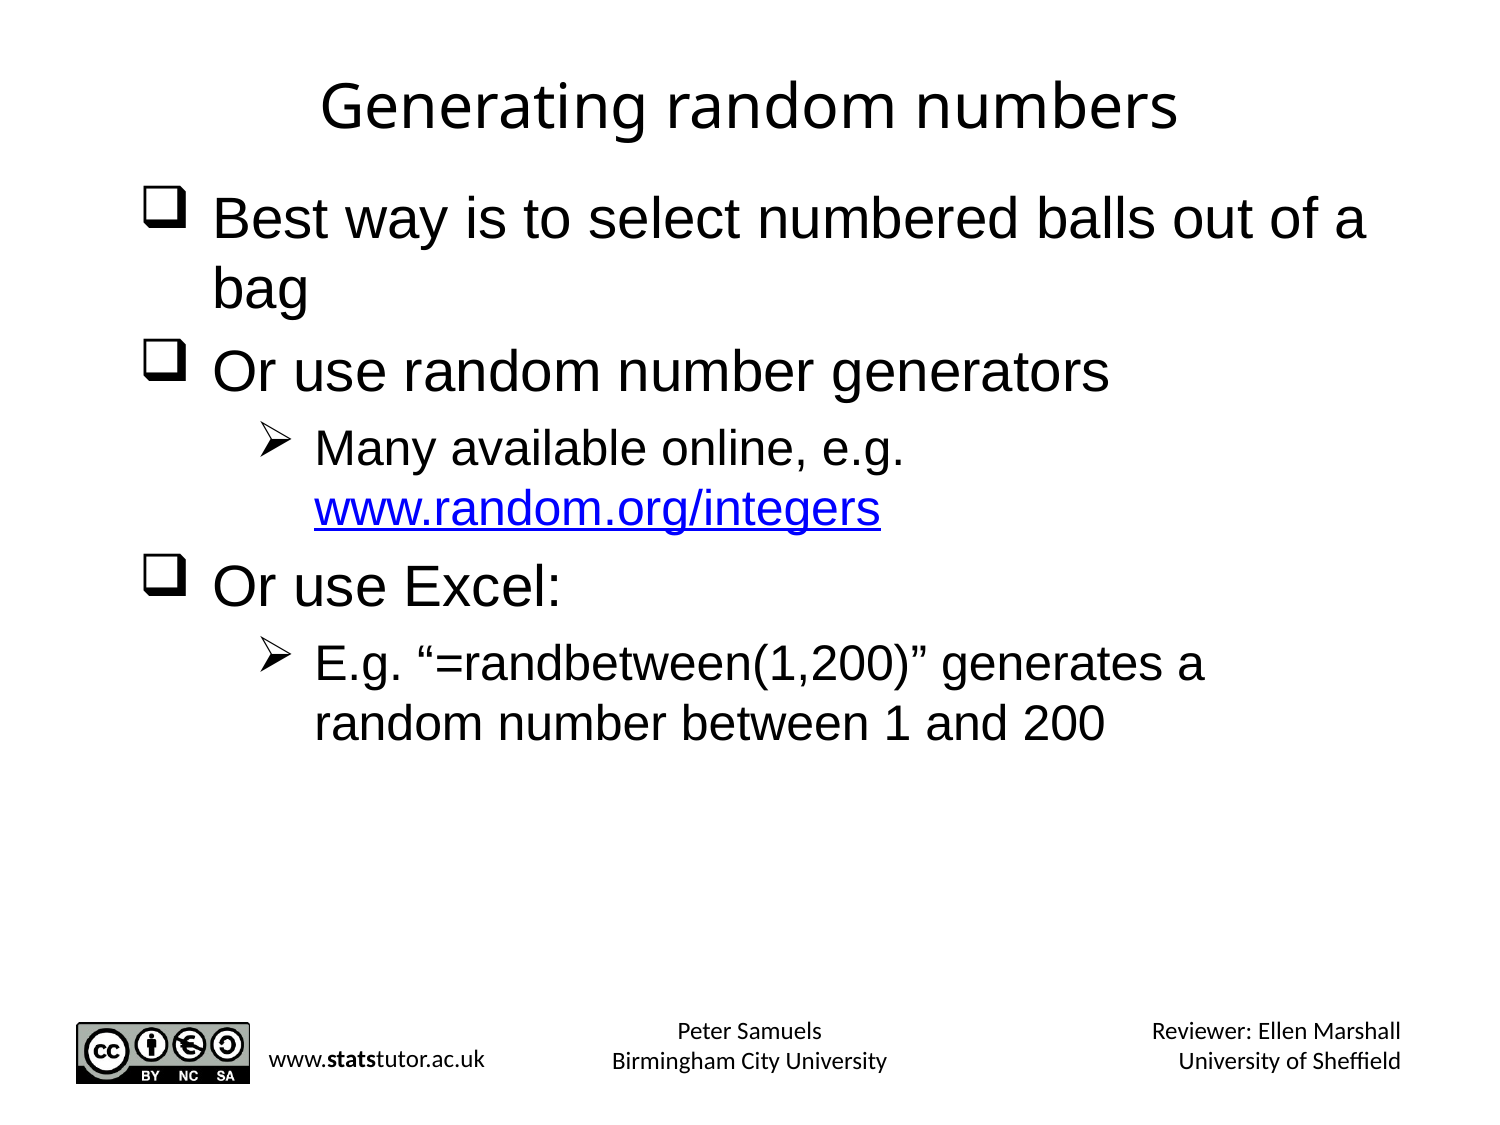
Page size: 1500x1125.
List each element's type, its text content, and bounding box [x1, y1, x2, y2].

list Best way is to select numbered balls out of a bag Or use random number generators Many available online, e.g. www.random.org/integers Or use Excel: E.g. “=randbetween(1,200)” generates a random number between 1 and 200 [123, 172, 1399, 941]
title Generating random numbers [53, 58, 1447, 149]
text_box www.statstutor.ac.uk [254, 1035, 550, 1080]
text_box Peter Samuels Birmingham City University [549, 1007, 951, 1083]
picture [76, 1022, 251, 1084]
text_box Reviewer: Ellen Marshall University of Sheffield [1038, 1007, 1417, 1083]
